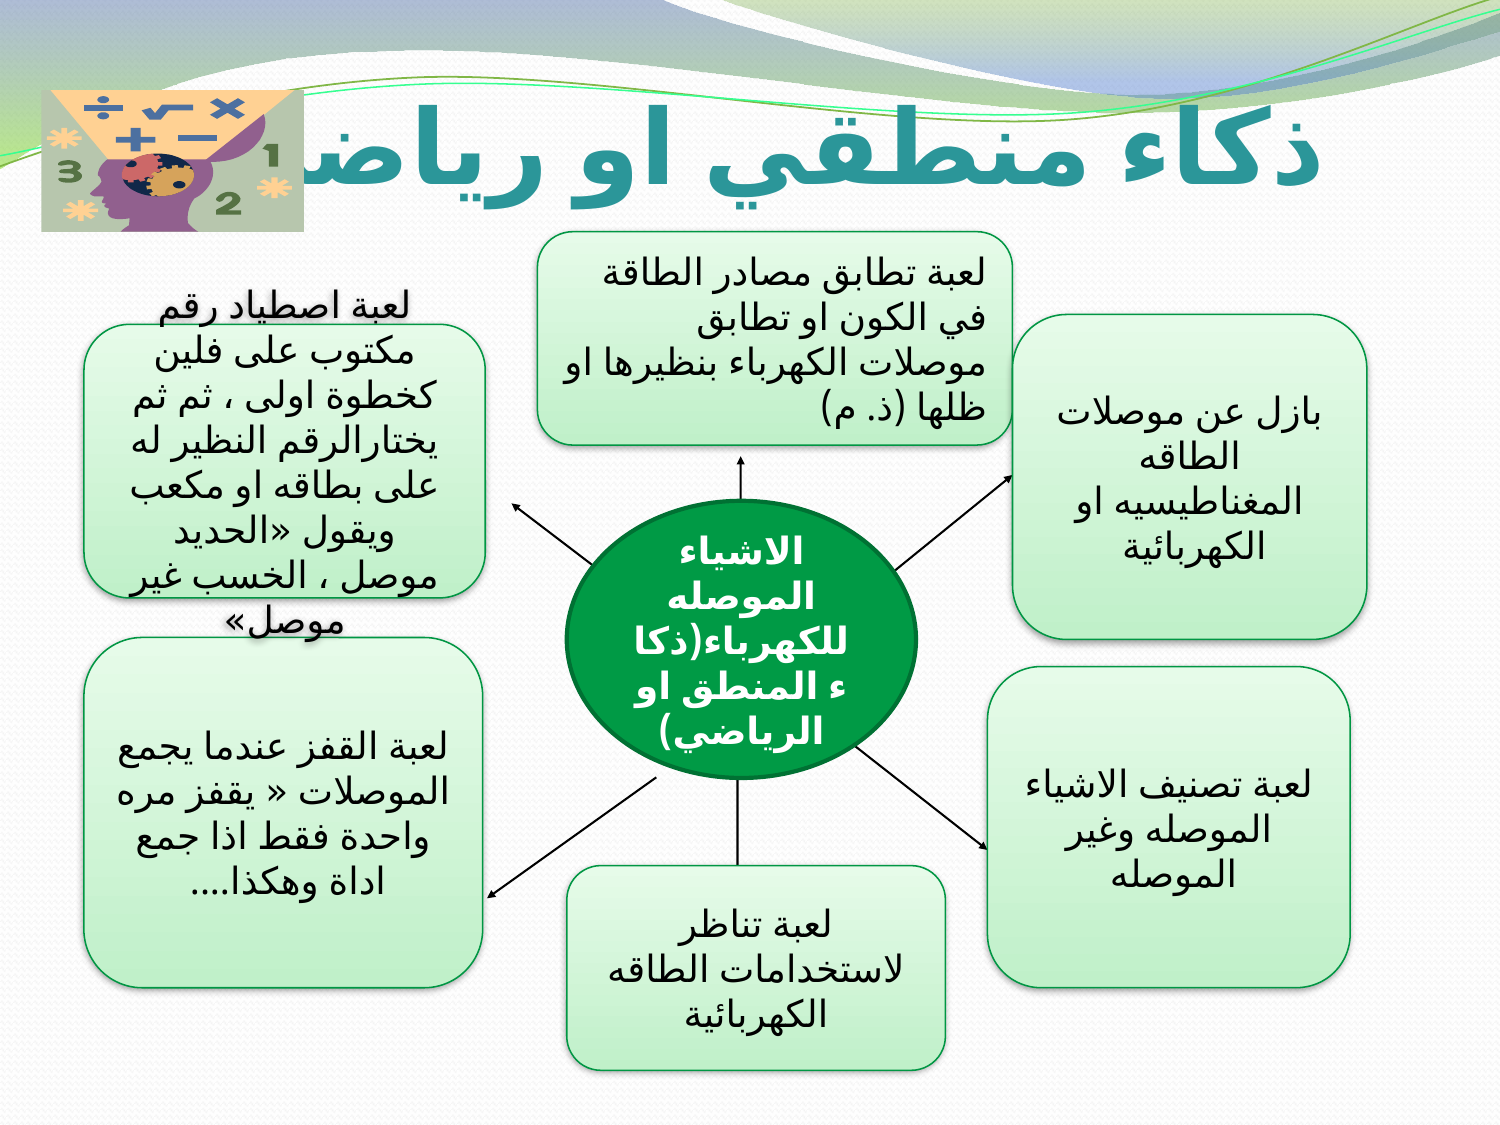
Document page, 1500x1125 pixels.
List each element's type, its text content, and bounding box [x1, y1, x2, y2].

text_box بازل عن موصلات الطاقه المغناطيسيه او الكهربائية [1011, 313, 1368, 641]
text_box لعبة تطابق مصادر الطاقة في الكون او تطابق موصلات الكهرباء بنظيرها او ظلها (ذ. م) [536, 230, 1014, 446]
text_box لعبة تصنيف الاشياء الموصله وغير الموصله [986, 665, 1351, 989]
text_box [896, 476, 1007, 570]
text_box [736, 456, 745, 498]
text_box لعبة تناظر لاستخدامات الطاقه الكهربائية [565, 864, 947, 1072]
text_box [856, 747, 982, 849]
text_box الاشياء الموصله للكهرباء(ذكاء المنطق او الرياضي) [564, 498, 919, 781]
text_box [488, 777, 656, 899]
text_box لعبة اصطياد رقم مكتوب على فلين كخطوة اولى ، ثم ثم يختارالرقم النظير له على بطاقه او مكعب ويقول «الحديد موصل ، الخسب غير موصل» [83, 323, 487, 599]
title ذكاء منطقي او رياضي [53, 67, 1479, 206]
text_box [511, 503, 592, 565]
picture [41, 89, 305, 232]
text_box لعبة القفز عندما يجمع الموصلات « يقفز مره واحدة فقط اذا جمع اداة وهكذا.... [83, 636, 484, 989]
